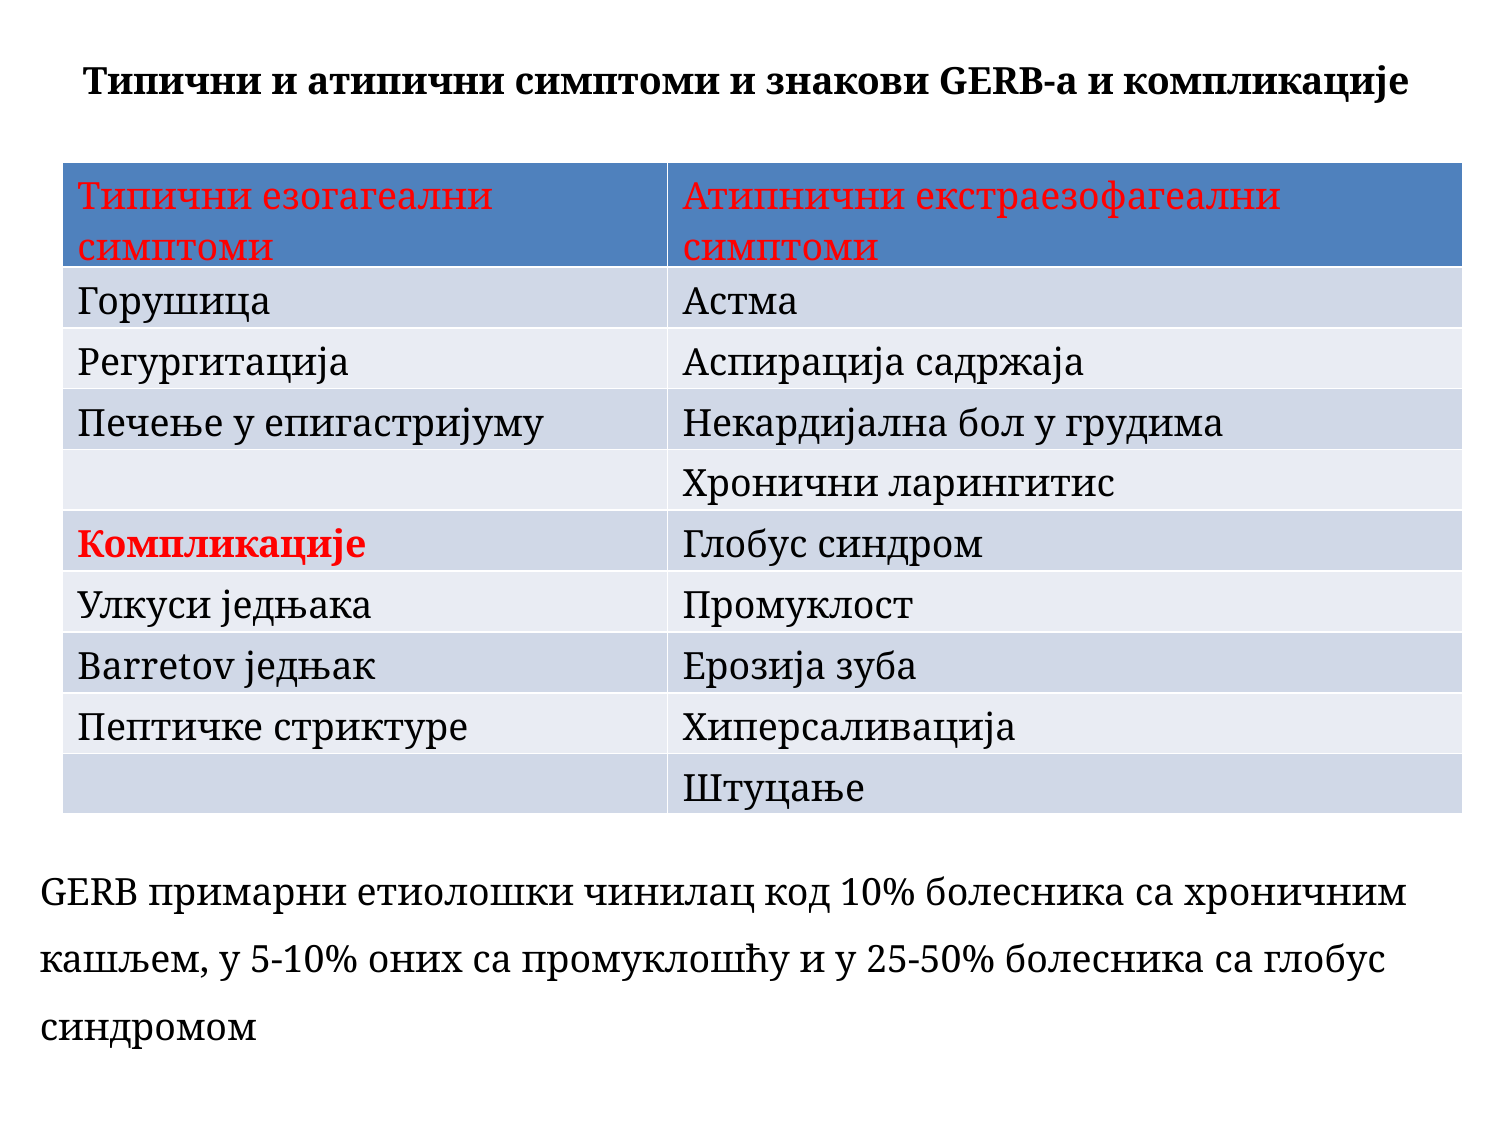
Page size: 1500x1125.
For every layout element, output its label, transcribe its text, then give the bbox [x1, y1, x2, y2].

table_cell Компликације [63, 511, 667, 570]
table_cell Печење у епигастријуму [63, 389, 667, 449]
table_cell Регургитација [63, 329, 667, 388]
table_cell Промуклост [668, 572, 1462, 631]
table_cell Глобус синдром [668, 511, 1462, 570]
table_cell Ерозија зуба [668, 633, 1462, 692]
table_header Типични езогагеални симптоми [63, 163, 667, 266]
text_box GERB примарни етиолошки чинилац код 10% болесника са хроничним кашљем, у 5-10% оних са промуклошћу и у 25-50% болесника са глобус синдромом [24, 837, 1500, 1055]
table_cell Хронични ларингитис [668, 450, 1462, 509]
table_cell [63, 754, 667, 813]
table_cell Астма [668, 268, 1462, 327]
table_cell [63, 450, 667, 509]
text_box Типични и атипични симптоми и знакови GERB-а и компликације [0, 49, 1500, 200]
table_header Атипнични екстраезофагеални симптоми [668, 163, 1462, 266]
table_cell Улкуси једњака [63, 572, 667, 631]
table_cell Аспирација садржаја [668, 329, 1462, 388]
table_cell Пептичке стриктуре [63, 694, 667, 753]
table_cell Хиперсаливација [668, 694, 1462, 753]
table_cell Горушица [63, 268, 667, 327]
table_cell Barretov једњак [63, 633, 667, 692]
table_cell Штуцање [668, 754, 1462, 813]
table_cell Некардијална бол у грудима [668, 389, 1462, 449]
